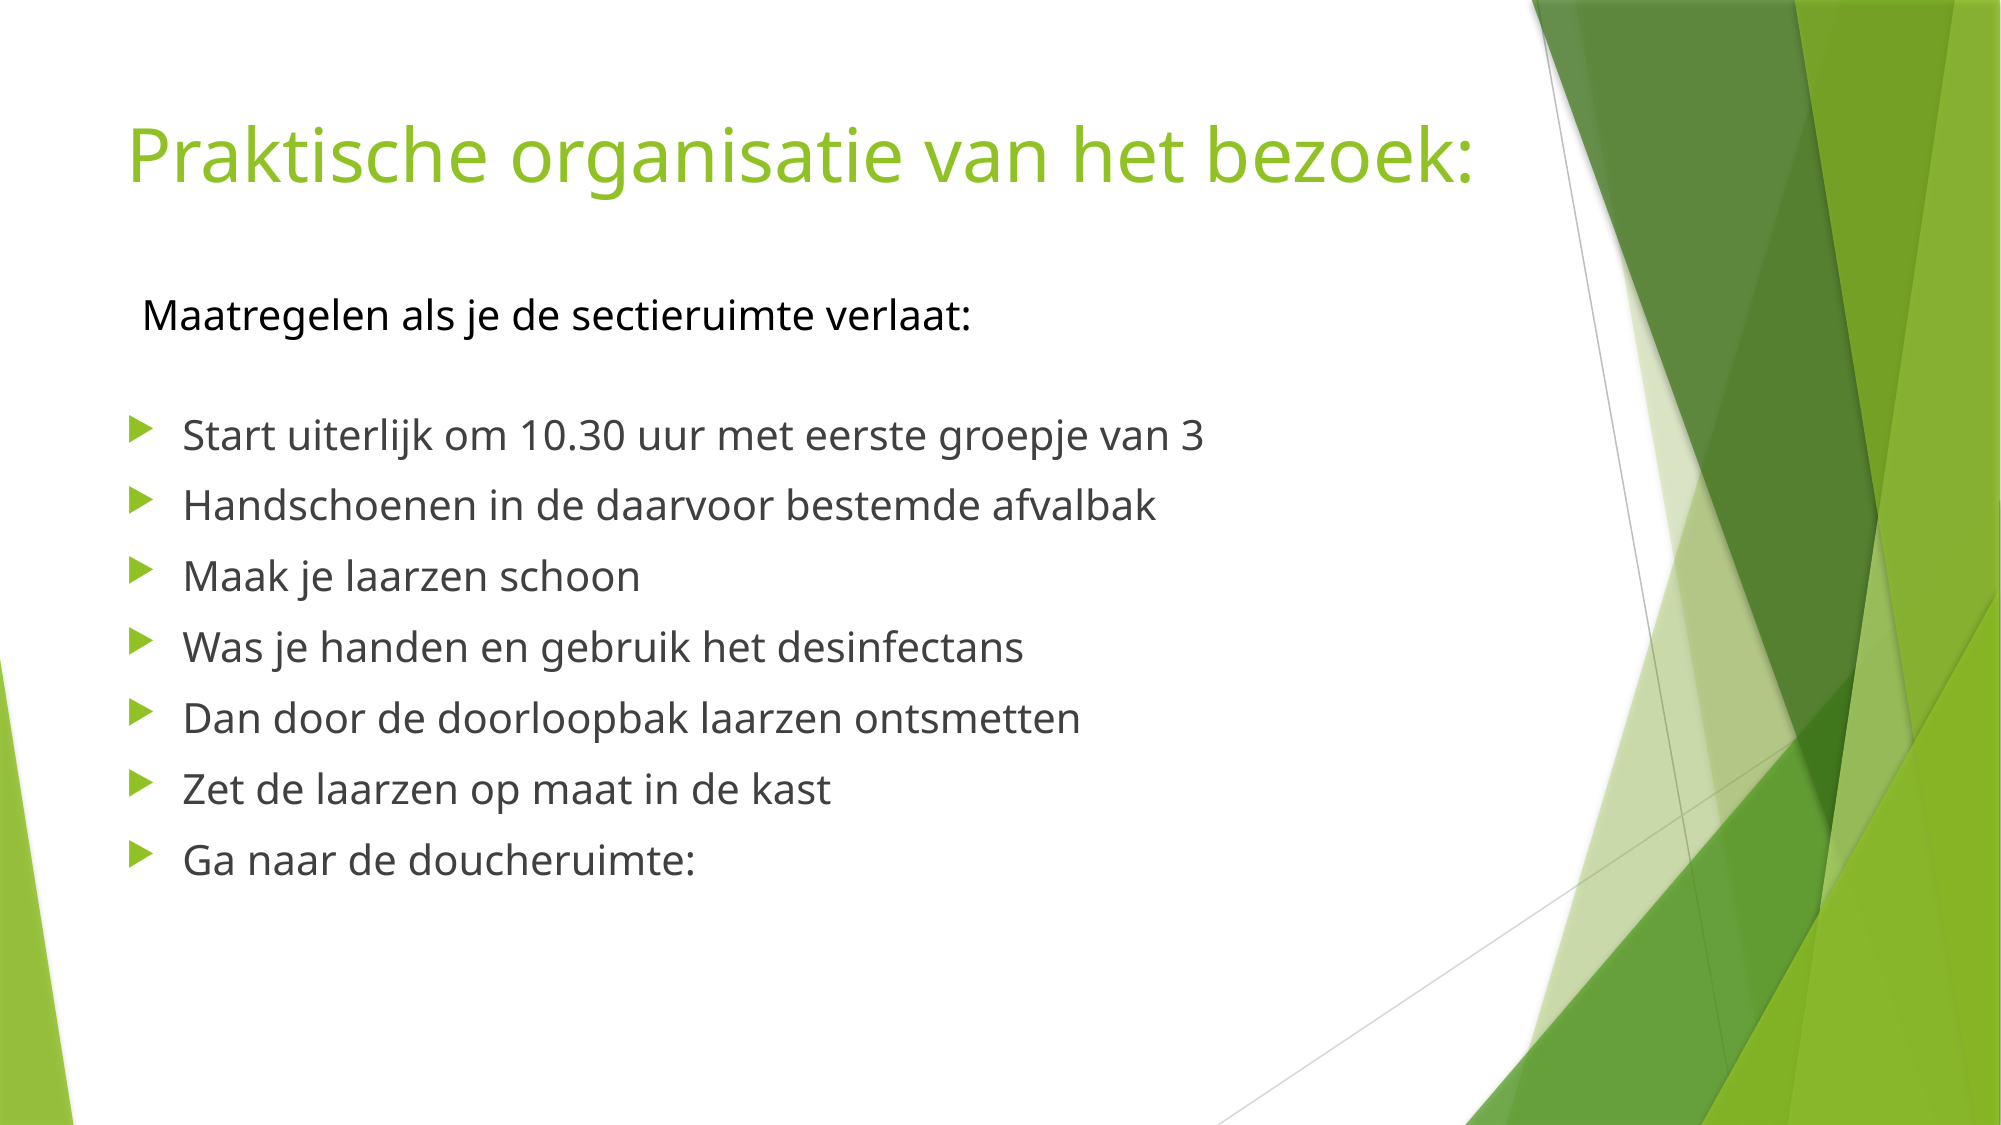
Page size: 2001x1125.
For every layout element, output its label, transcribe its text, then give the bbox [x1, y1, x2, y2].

text_box Maatregelen als je de sectieruimte verlaat: [126, 281, 1298, 346]
list Start uiterlijk om 10.30 uur met eerste groepje van 3 Handschoenen in de daarvoor bestemde afvalbak Maak je laarzen schoon Was je handen en gebruik het desinfectans Dan door de doorloopbak laarzen ontsmetten Zet de laarzen op maat in de kast Ga naar de doucheruimte: [111, 400, 1522, 1084]
title Praktische organisatie van het bezoek: [111, 99, 1522, 317]
